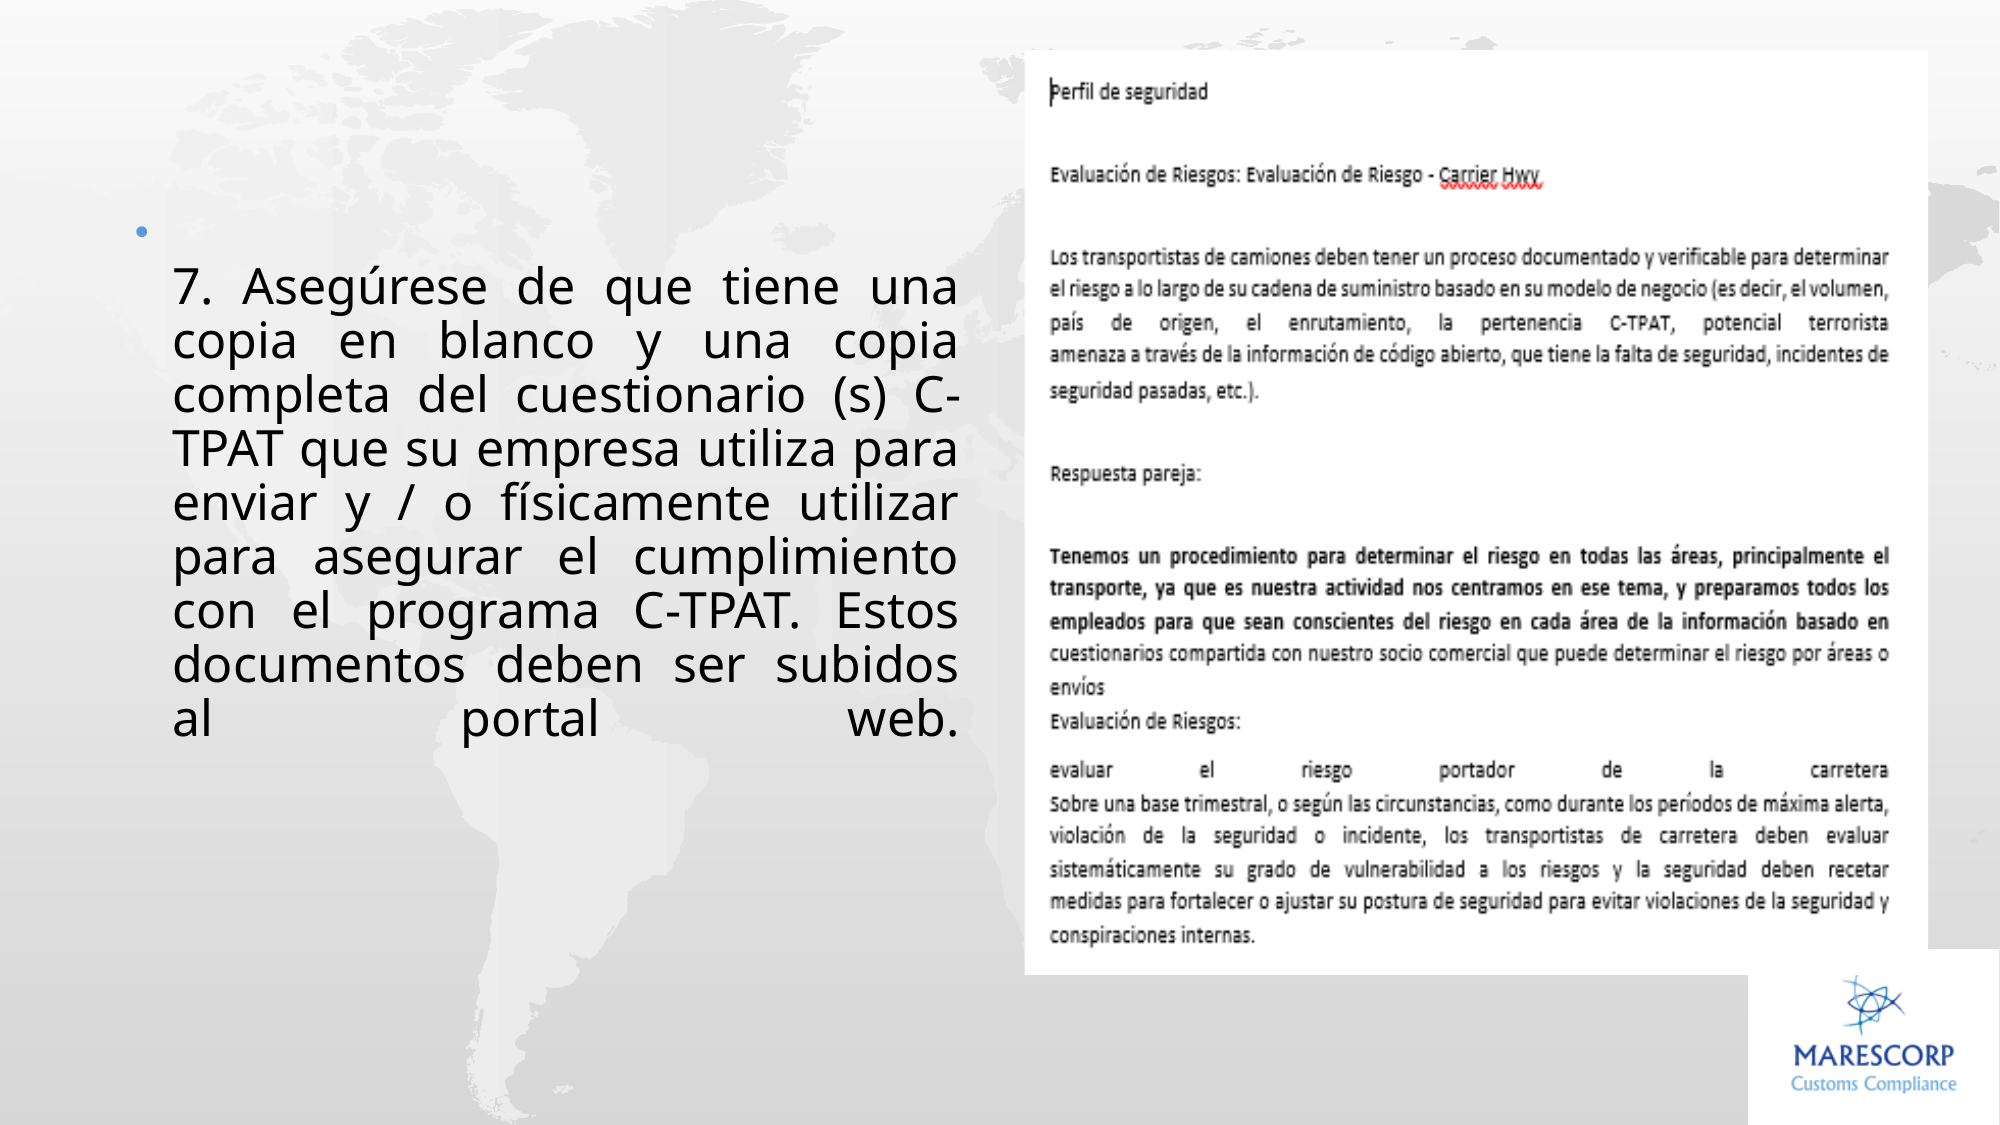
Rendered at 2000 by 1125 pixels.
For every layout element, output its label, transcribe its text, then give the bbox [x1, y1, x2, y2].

picture [1024, 49, 2000, 1125]
list 7. Asegúrese de que tiene una copia en blanco y una copia completa del cuestionario (s) C-TPAT que su empresa utiliza para enviar y / o físicamente utilizar para asegurar el cumplimiento con el programa C-TPAT. Estos documentos deben ser subidos al portal web. [112, 200, 975, 913]
